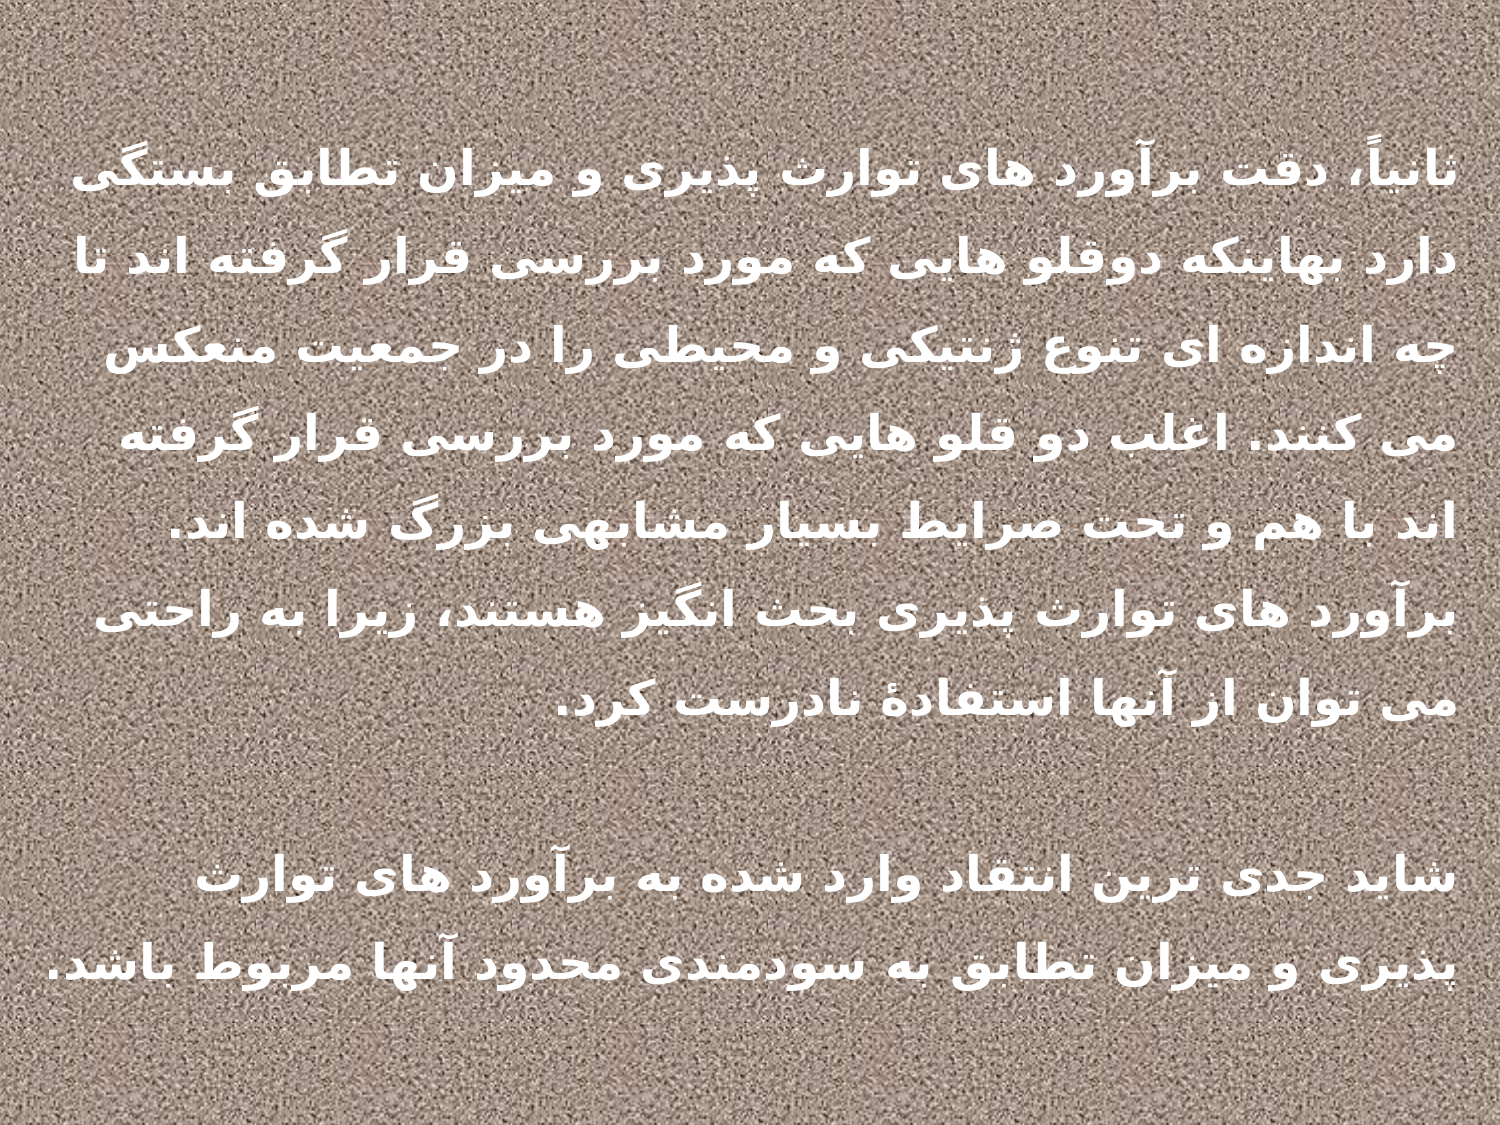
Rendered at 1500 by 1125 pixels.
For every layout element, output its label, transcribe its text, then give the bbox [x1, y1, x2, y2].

picture [0, 0, 1500, 1125]
footer www.modirkade.ir [212, 1050, 904, 1095]
list ثانیاً، دقت برآورد های توارث پذیری و میزان تطابق بستگی دارد بهاینکه دوقلو هایی که مورد بررسی قرار گرفته اند تا چه اندازه ای تنوع ژنتیکی و محیطی را در جمعیت منعکس می کنند. اغلب دو قلو هایی که مورد بررسی قرار گرفته اند با هم و تحت صرایط بسیار مشابهی بزرگ شده اند. برآورد های توارث پذیری بحث انگیز هستند، زیرا به راحتی می توان از آنها استفادۀ نادرست کرد. شاید جدی ترین انتقاد وارد شده به برآورد های توارث پذیری و میزان تطابق به سودمندی محدود آنها مربوط باشد. [24, 99, 1475, 1013]
slide_number 50 [1417, 1068, 1494, 1114]
